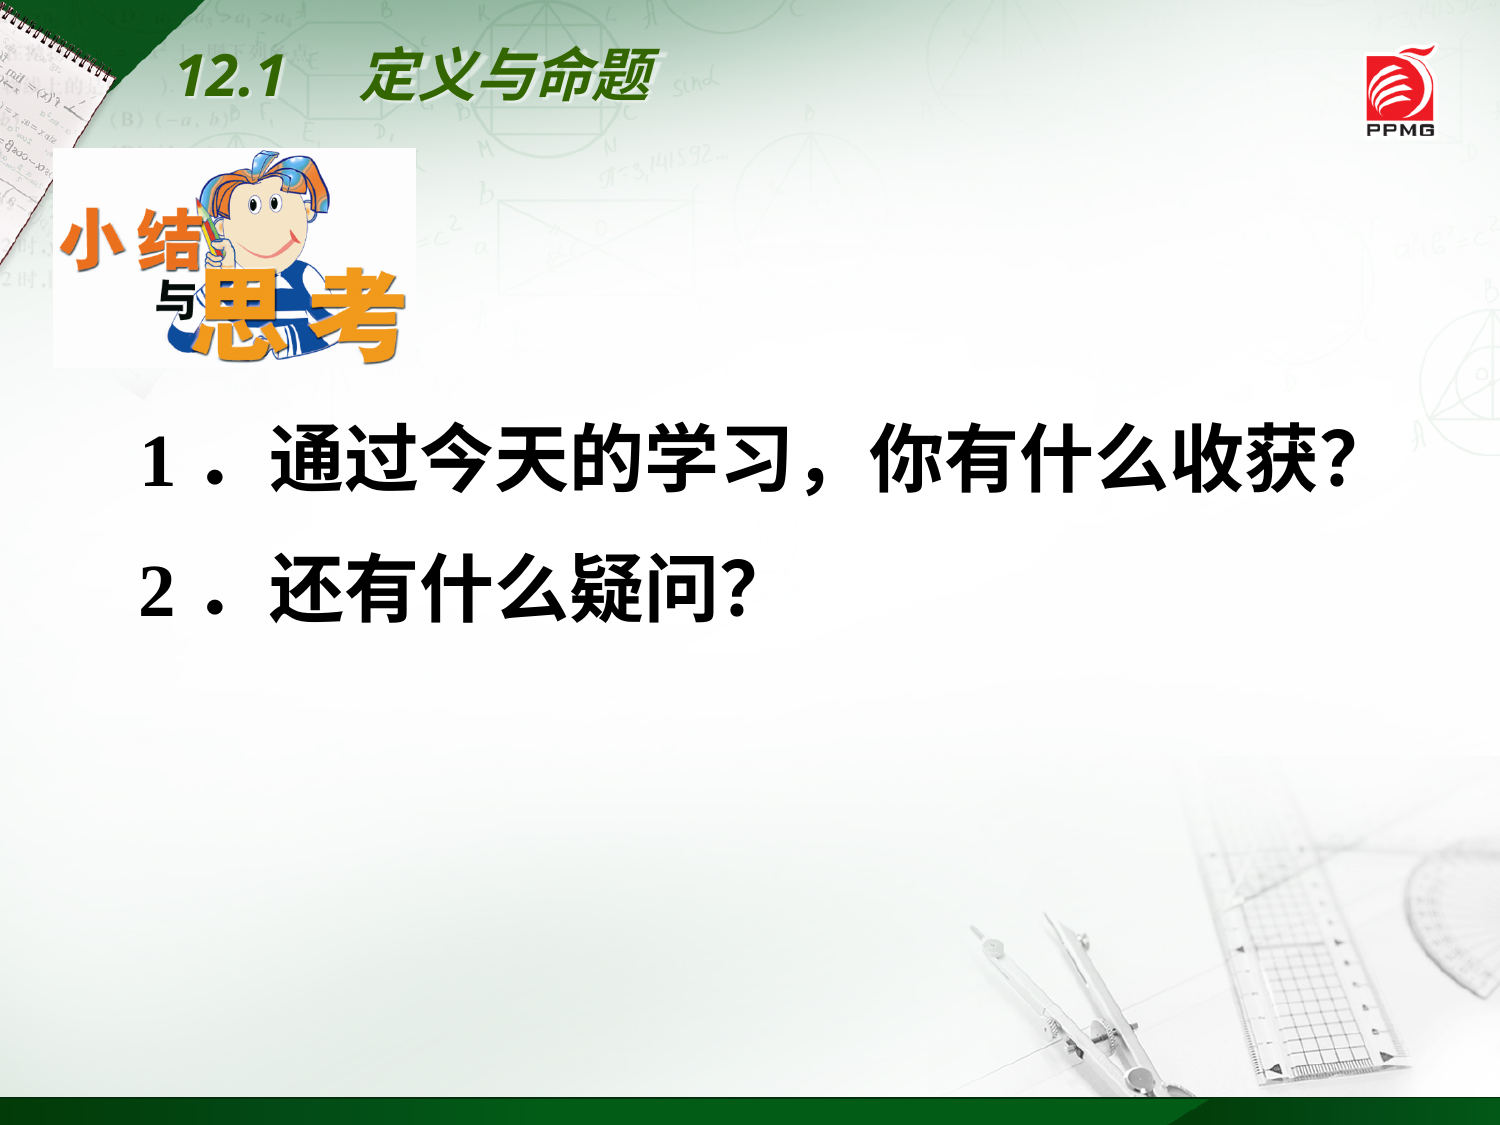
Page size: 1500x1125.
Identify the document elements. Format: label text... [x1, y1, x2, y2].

text_box 2．还有什么疑问？ [123, 444, 1500, 639]
text_box 12.1 定义与命题 [159, 31, 1164, 116]
picture [0, 0, 1500, 444]
text_box 1．通过今天的学习，你有什么收获？ [0, 314, 1371, 509]
picture [0, 509, 1500, 1125]
